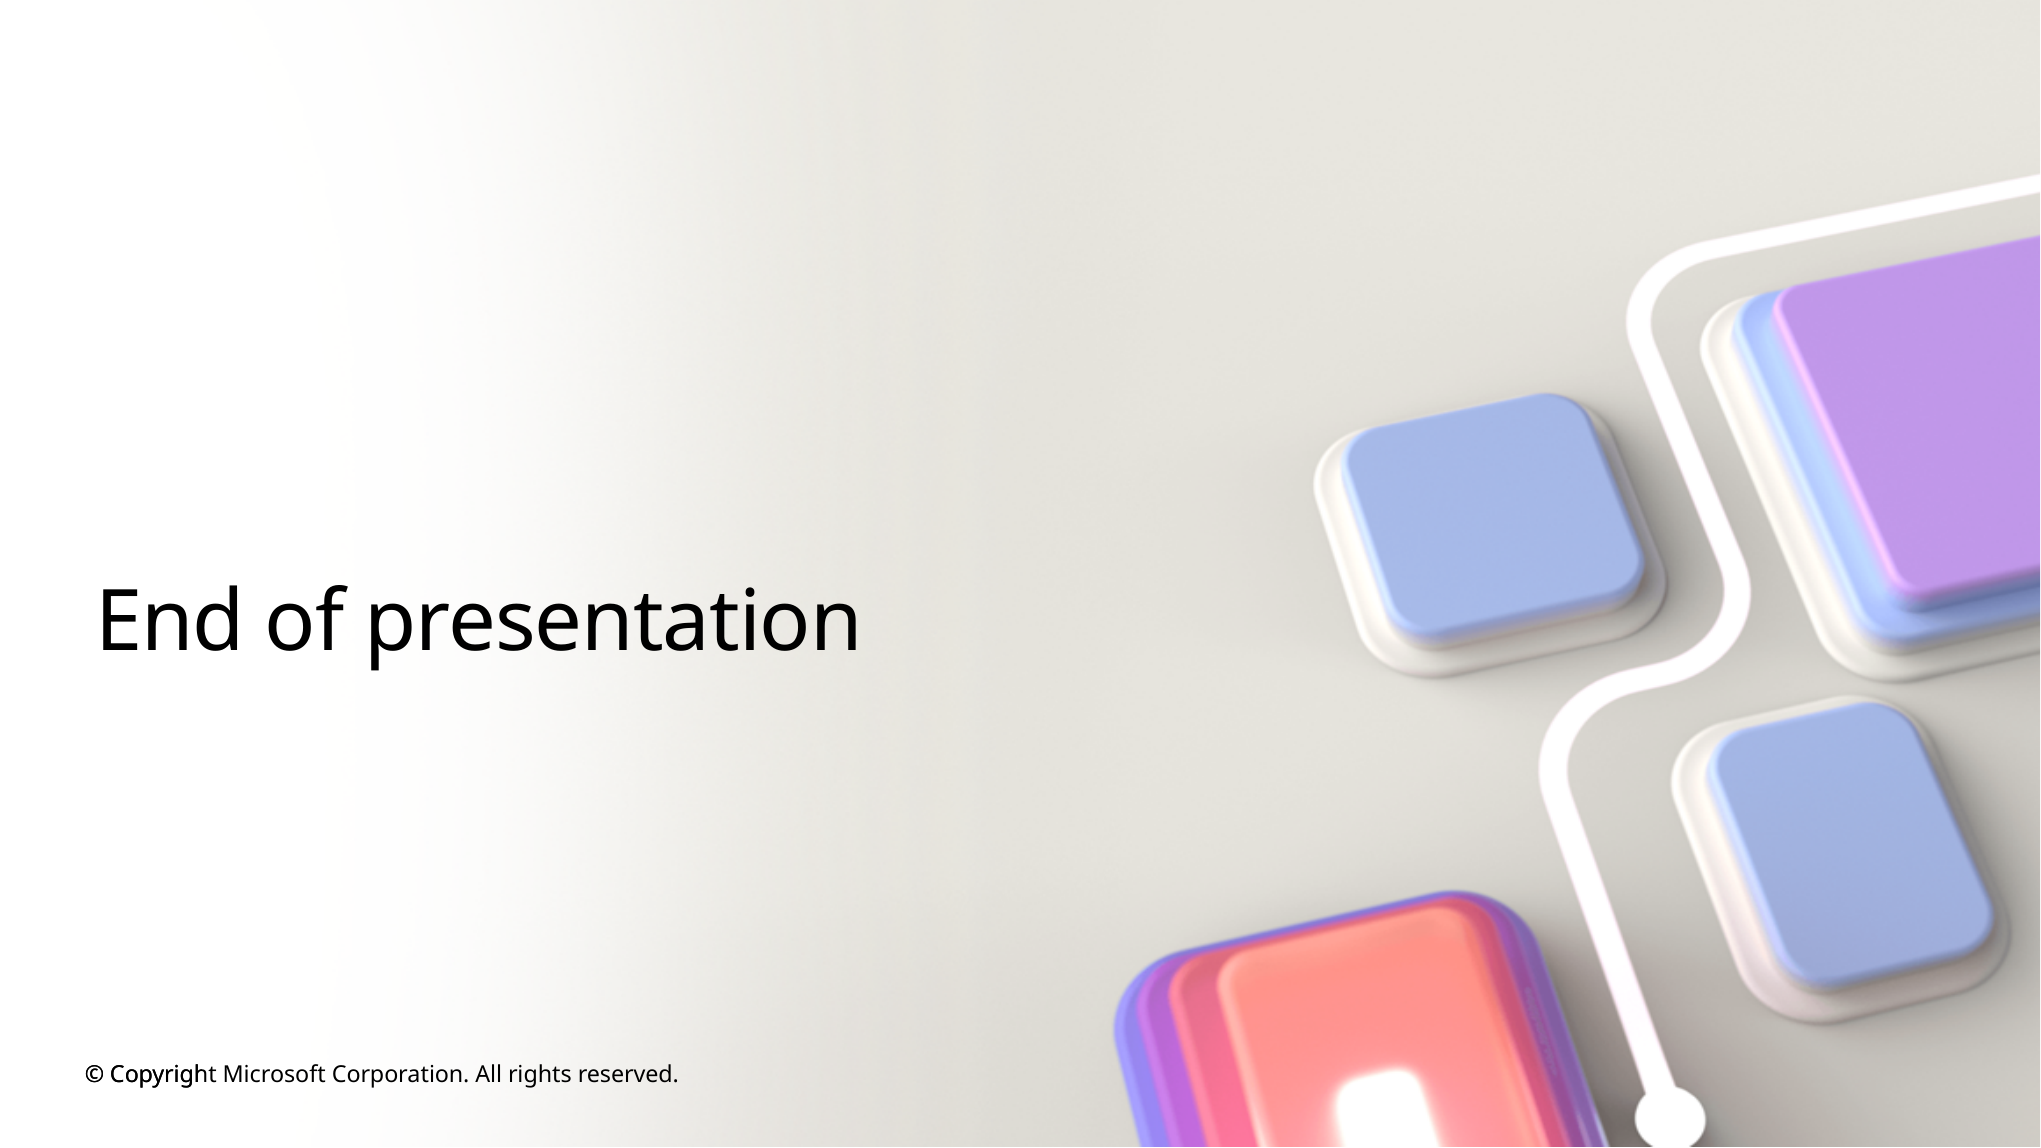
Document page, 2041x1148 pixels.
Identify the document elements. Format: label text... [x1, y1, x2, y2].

title End of presentation [95, 576, 1158, 670]
picture [202, 0, 2041, 1147]
